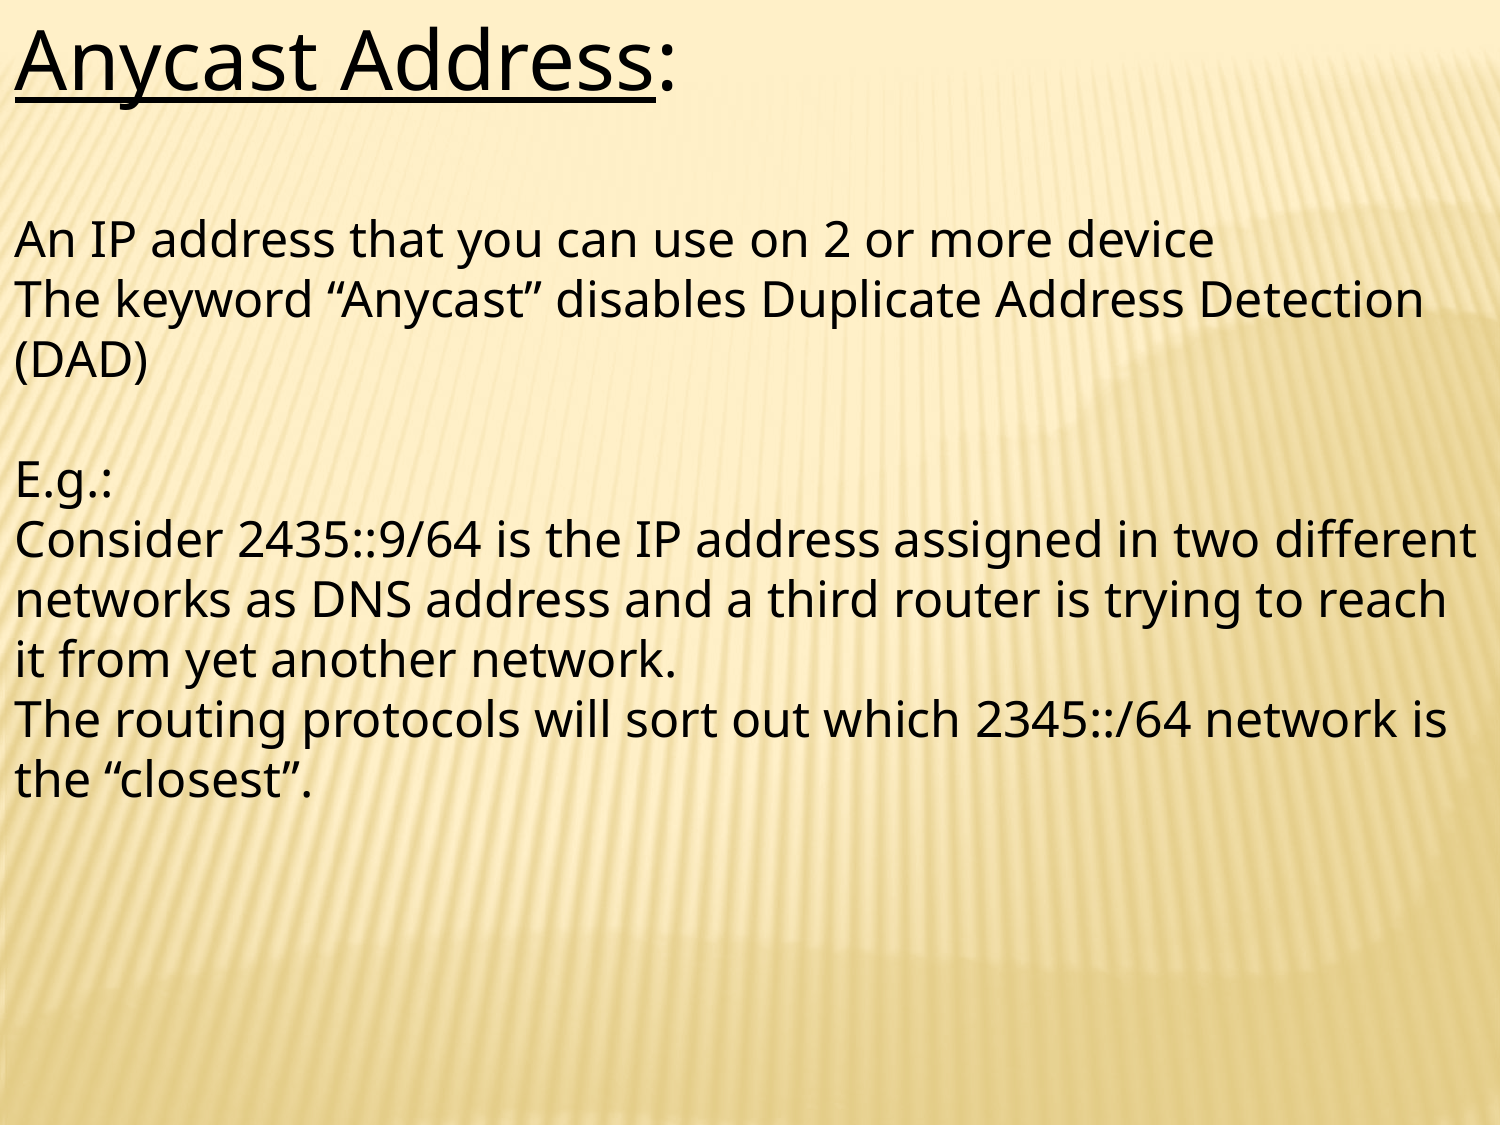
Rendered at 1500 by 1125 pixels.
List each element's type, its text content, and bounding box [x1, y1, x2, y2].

text_box Anycast Address: An IP address that you can use on 2 or more device The keyword “Anycast” disables Duplicate Address Detection (DAD) E.g.: Consider 2435::9/64 is the IP address assigned in two different networks as DNS address and a third router is trying to reach it from yet another network. The routing protocols will sort out which 2345::/64 network is the “closest”. [0, 0, 1500, 915]
